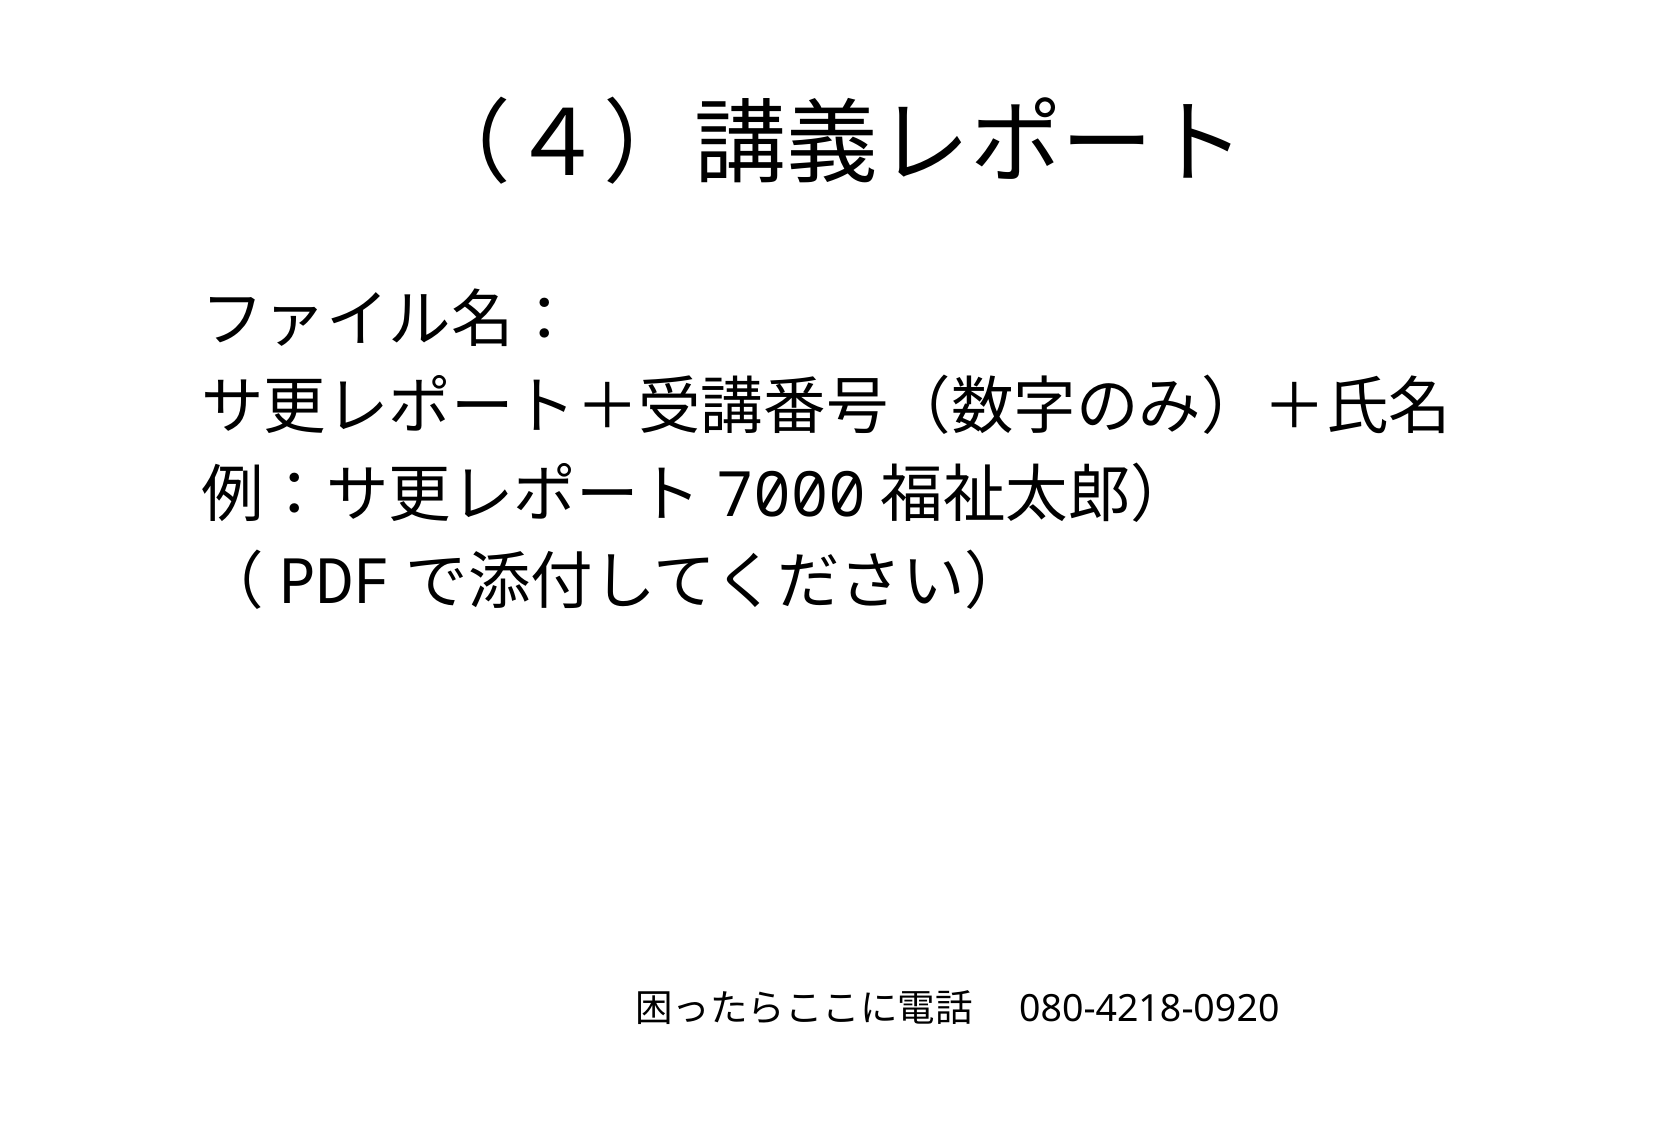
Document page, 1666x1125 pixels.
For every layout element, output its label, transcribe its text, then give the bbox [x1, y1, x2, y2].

title （４）講義レポート [157, 44, 1509, 233]
list ファイル名： サ更レポート＋受講番号（数字のみ）＋氏名 例：サ更レポート7000福祉太郎） （PDFで添付してください） [185, 271, 1480, 693]
footer 困ったらここに電話 080-4218-0920 [608, 975, 1307, 1055]
